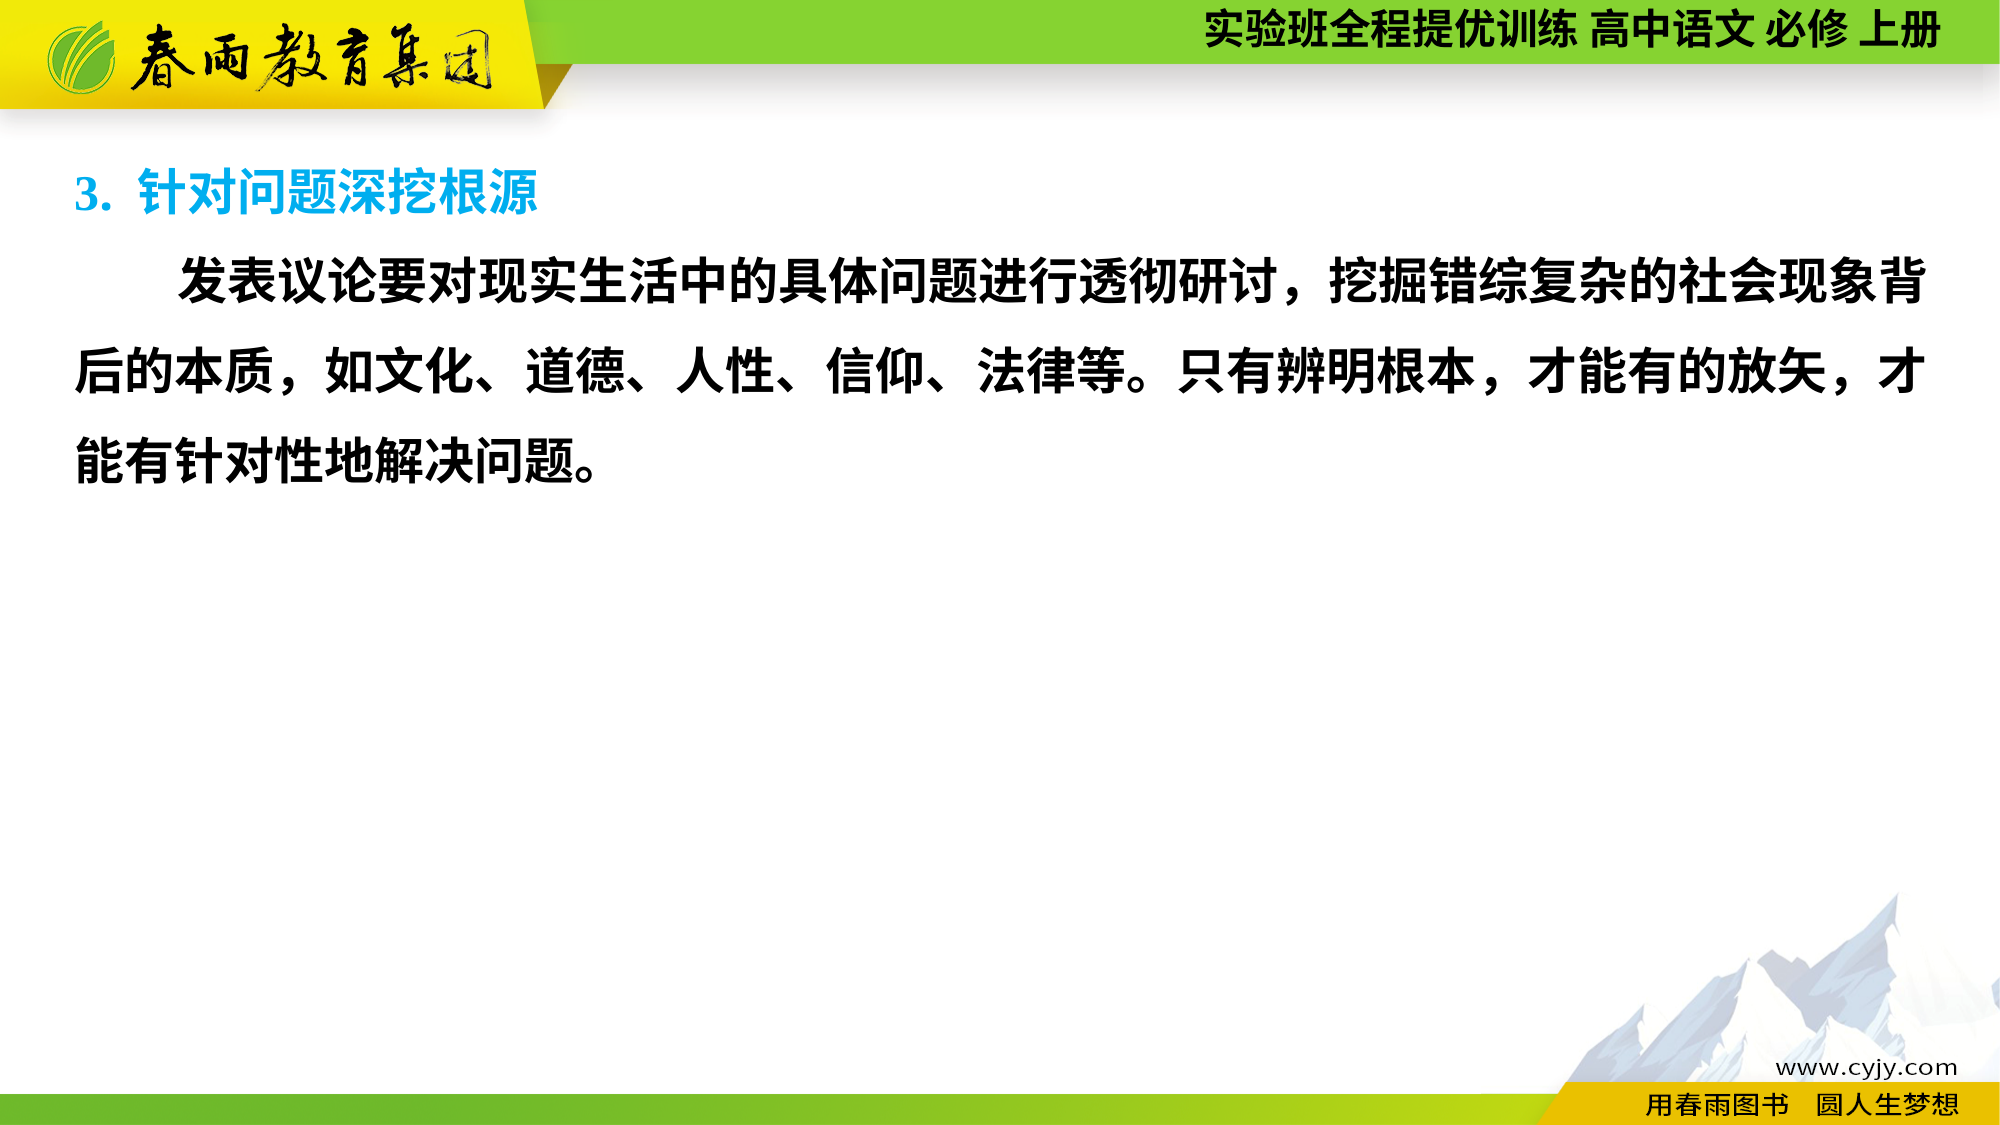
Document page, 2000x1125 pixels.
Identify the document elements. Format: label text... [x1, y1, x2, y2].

picture [0, 0, 2000, 1125]
list 3. 针对问题深挖根源 发表议论要对现实生活中的具体问题进行透彻研讨，挖掘错综复杂的社会现象背后的本质，如文化、道德、人性、信仰、法律等。只有辨明根本，才能有的放矢，才能有针对性地解决问题。 [59, 122, 1944, 490]
